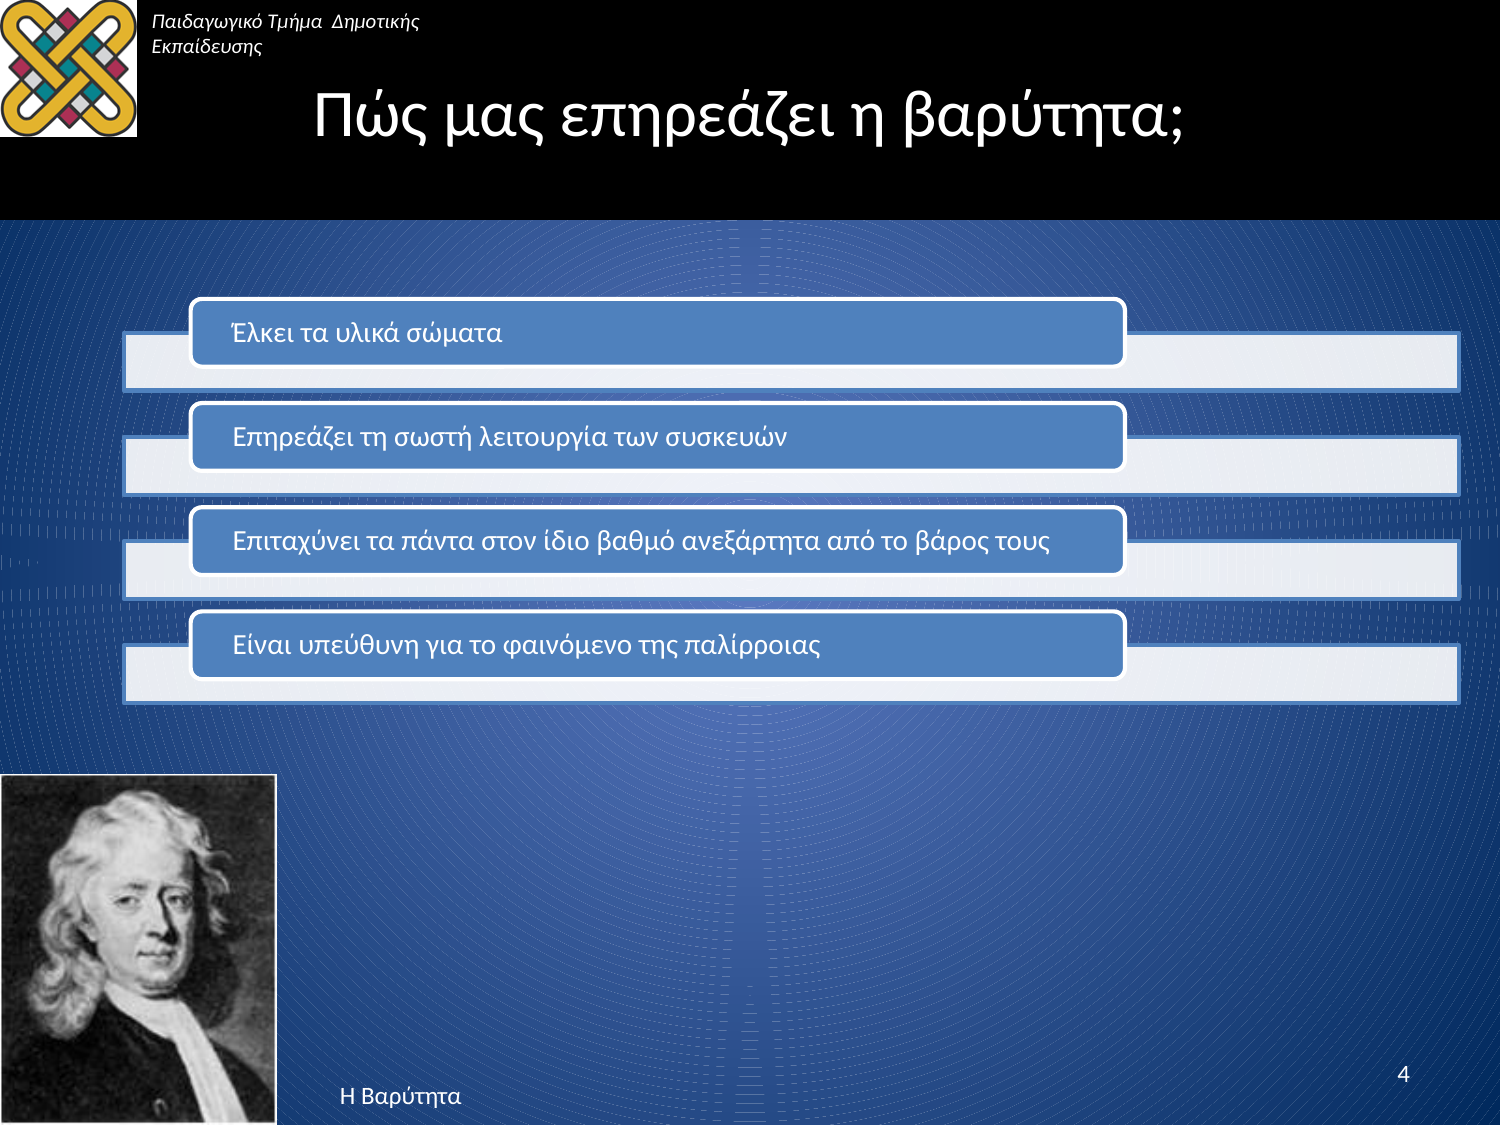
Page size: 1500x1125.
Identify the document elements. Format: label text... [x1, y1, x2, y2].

text_box Παιδαγωγικό Τμήμα Δημοτικής Εκπαίδευσης [139, 0, 470, 65]
picture [0, 774, 278, 1125]
picture [0, 0, 138, 138]
slide_number 4 [1074, 1042, 1425, 1103]
title Πώς μας επηρεάζει η βαρύτητα; [0, 0, 1500, 220]
slide_number Η Βαρύτητα [324, 1065, 703, 1125]
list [123, 262, 1459, 740]
